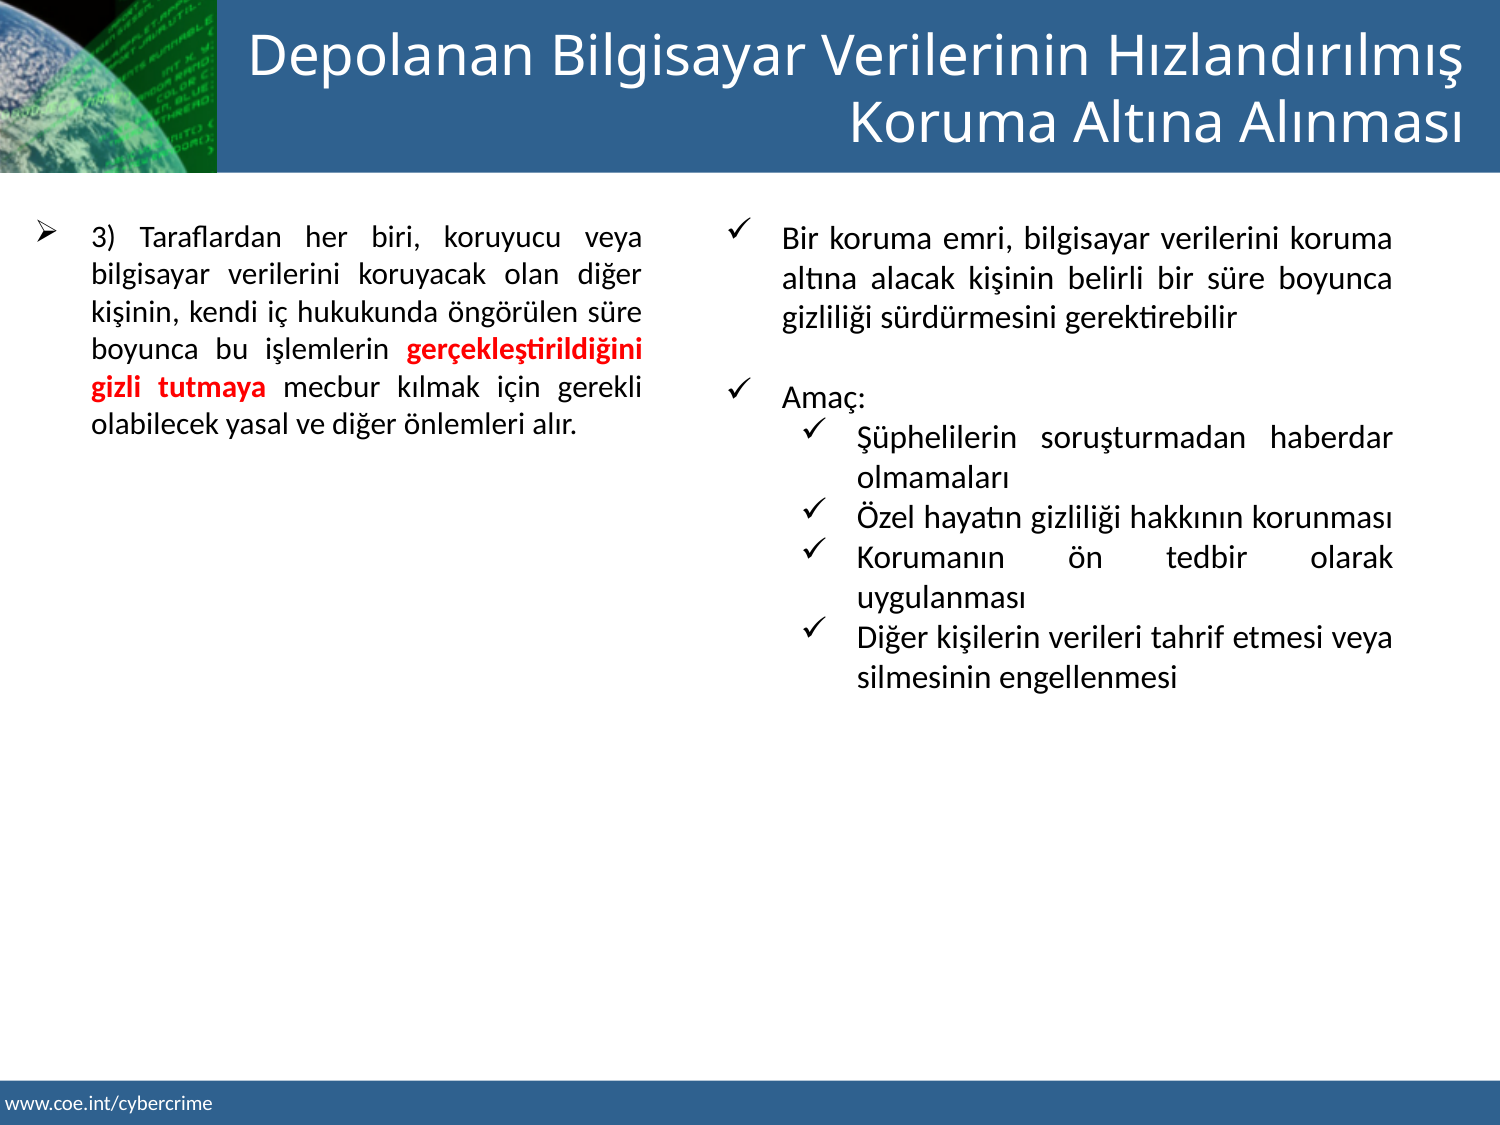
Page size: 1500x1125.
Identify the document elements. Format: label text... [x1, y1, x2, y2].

text_box Bir koruma emri, bilgisayar verilerini koruma altına alacak kişinin belirli bir süre boyunca gizliliği sürdürmesini gerektirebilir Amaç: Şüphelilerin soruşturmadan haberdar olmamaları Özel hayatın gizliliği hakkının korunması Korumanın ön tedbir olarak uygulanması Diğer kişilerin verileri tahrif etmesi veya silmesinin engellenmesi [710, 208, 1409, 703]
text_box Depolanan Bilgisayar Verilerinin Hızlandırılmış Koruma Altına Alınması [227, 11, 1480, 162]
text_box 3) Taraflardan her biri, koruyucu veya bilgisayar verilerini koruyacak olan diğer kişinin, kendi iç hukukunda öngörülen süre boyunca bu işlemlerin gerçekleştirildiğini gizli tutmaya mecbur kılmak için gerekli olabilecek yasal ve diğer önlemleri alır. [19, 208, 658, 449]
picture [0, 0, 217, 173]
